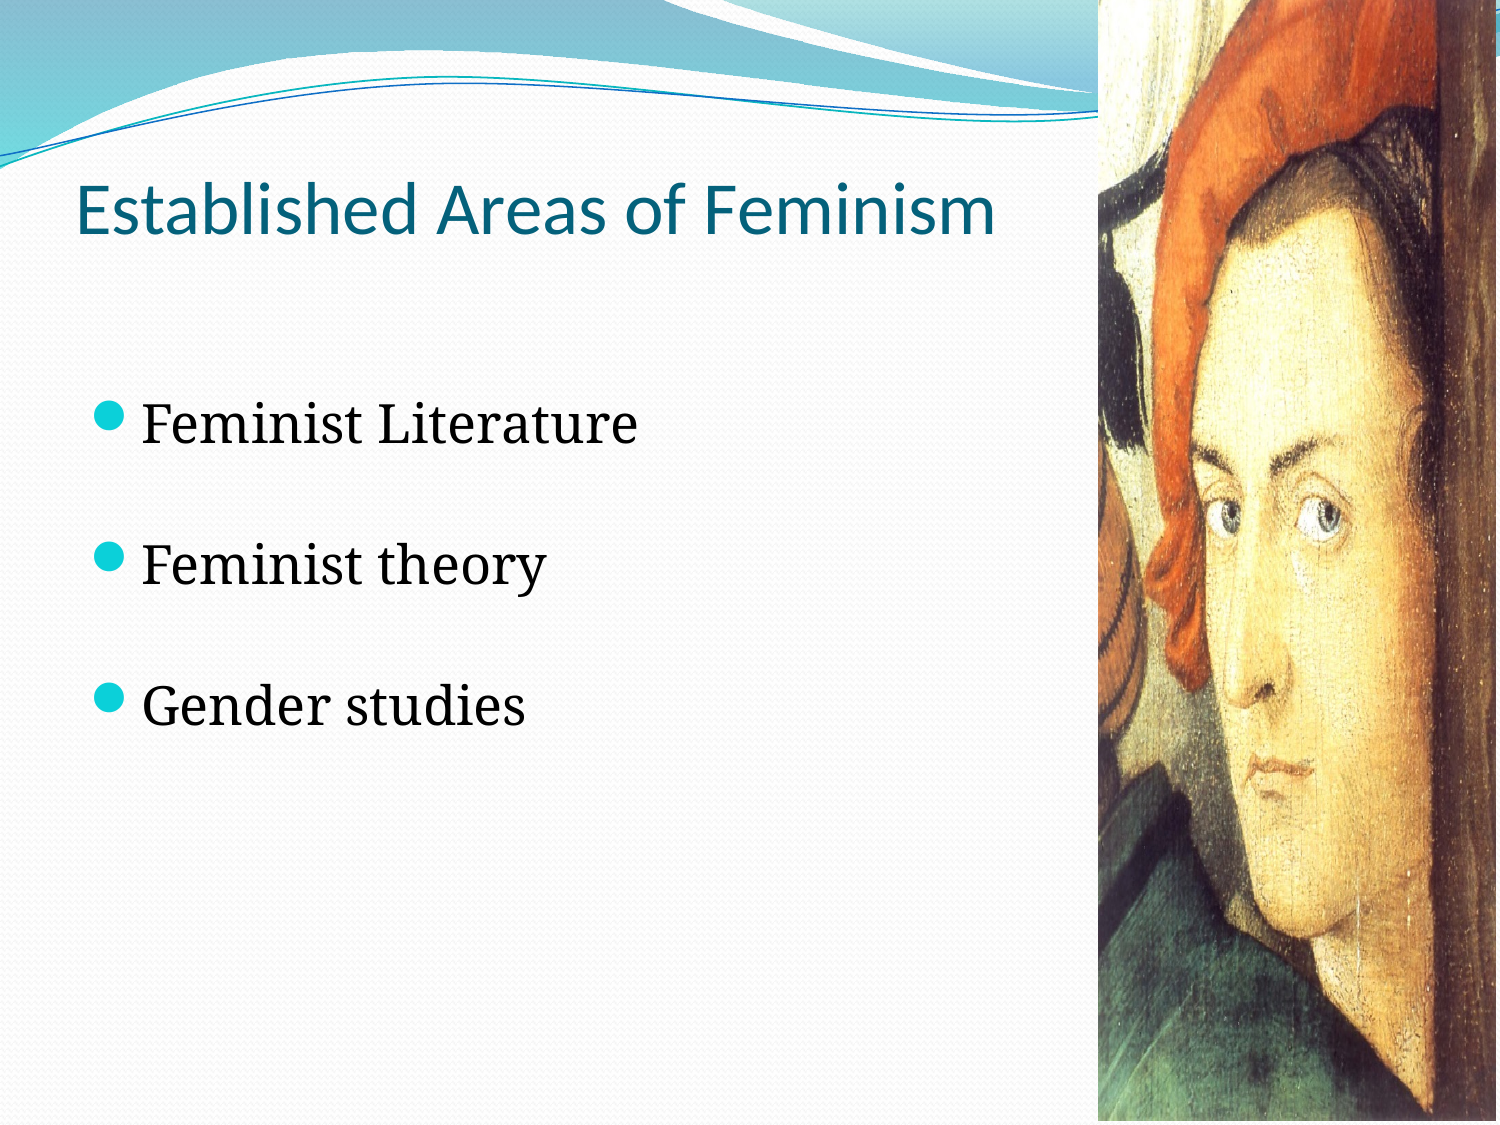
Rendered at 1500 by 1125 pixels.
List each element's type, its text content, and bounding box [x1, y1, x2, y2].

picture [1098, 0, 1496, 1122]
title Established Areas of Feminism [75, 115, 1091, 250]
list Feminist Literature Feminist theory Gender studies [75, 317, 1091, 1038]
